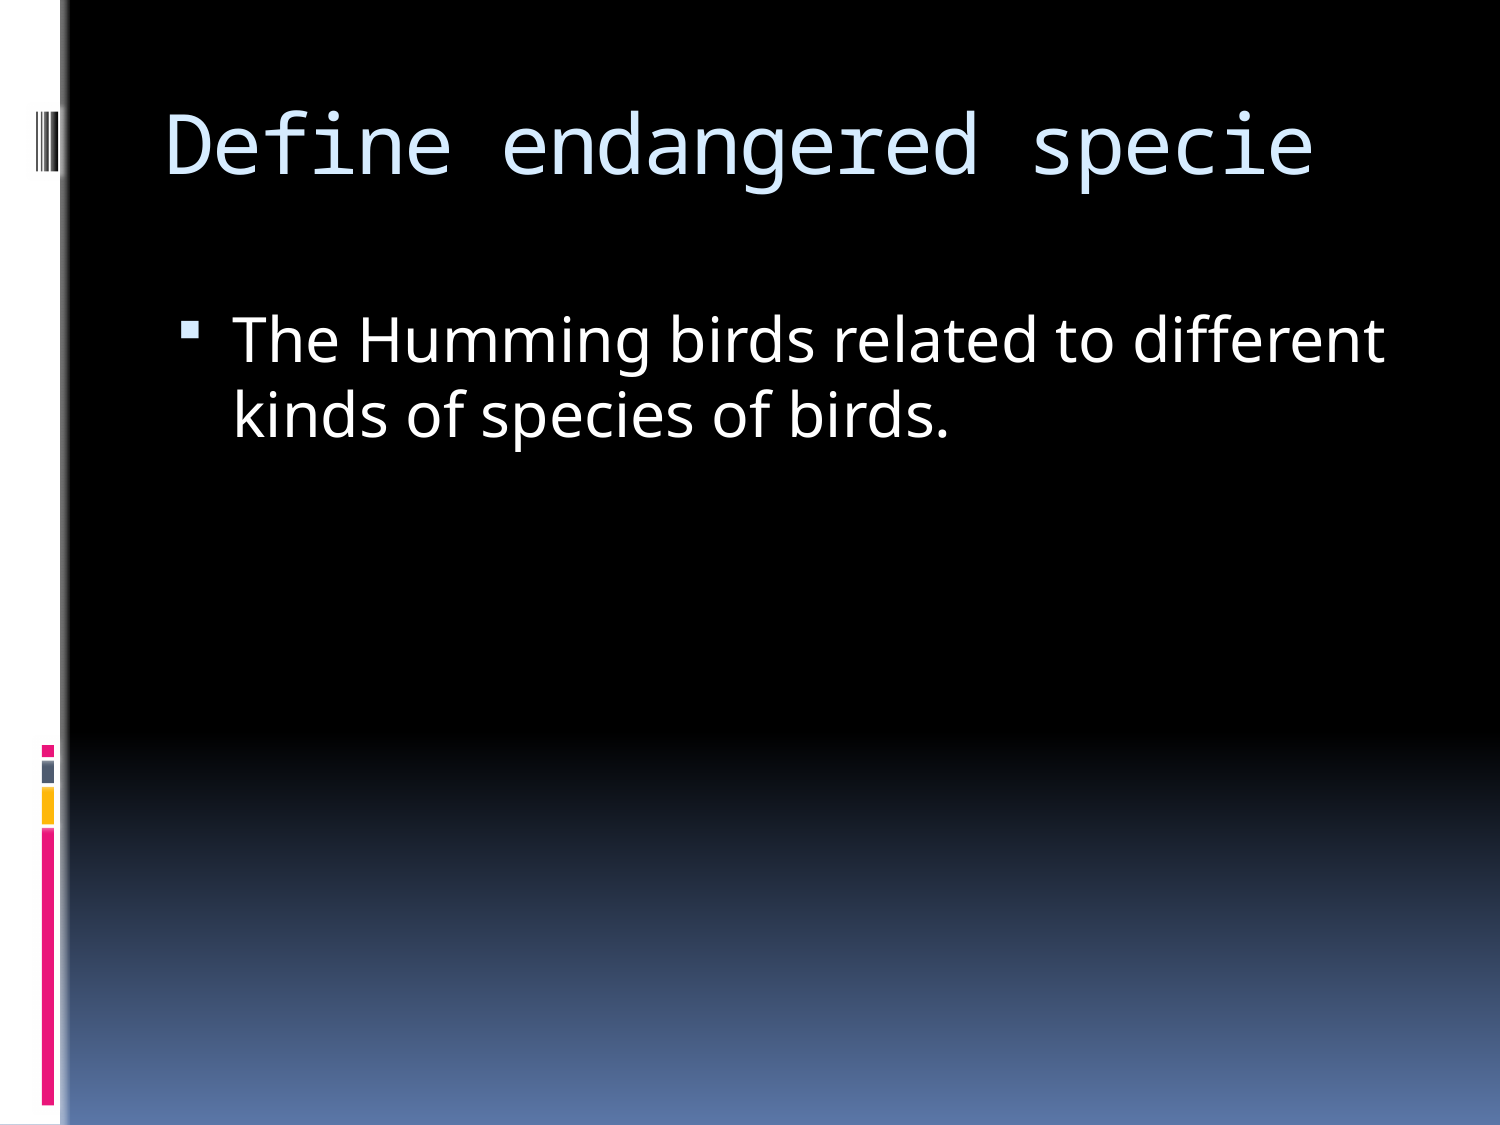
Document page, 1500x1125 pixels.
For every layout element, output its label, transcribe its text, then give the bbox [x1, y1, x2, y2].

title Define endangered specie [150, 84, 1425, 235]
list The Humming birds related to different kinds of species of birds. [149, 292, 1426, 1043]
